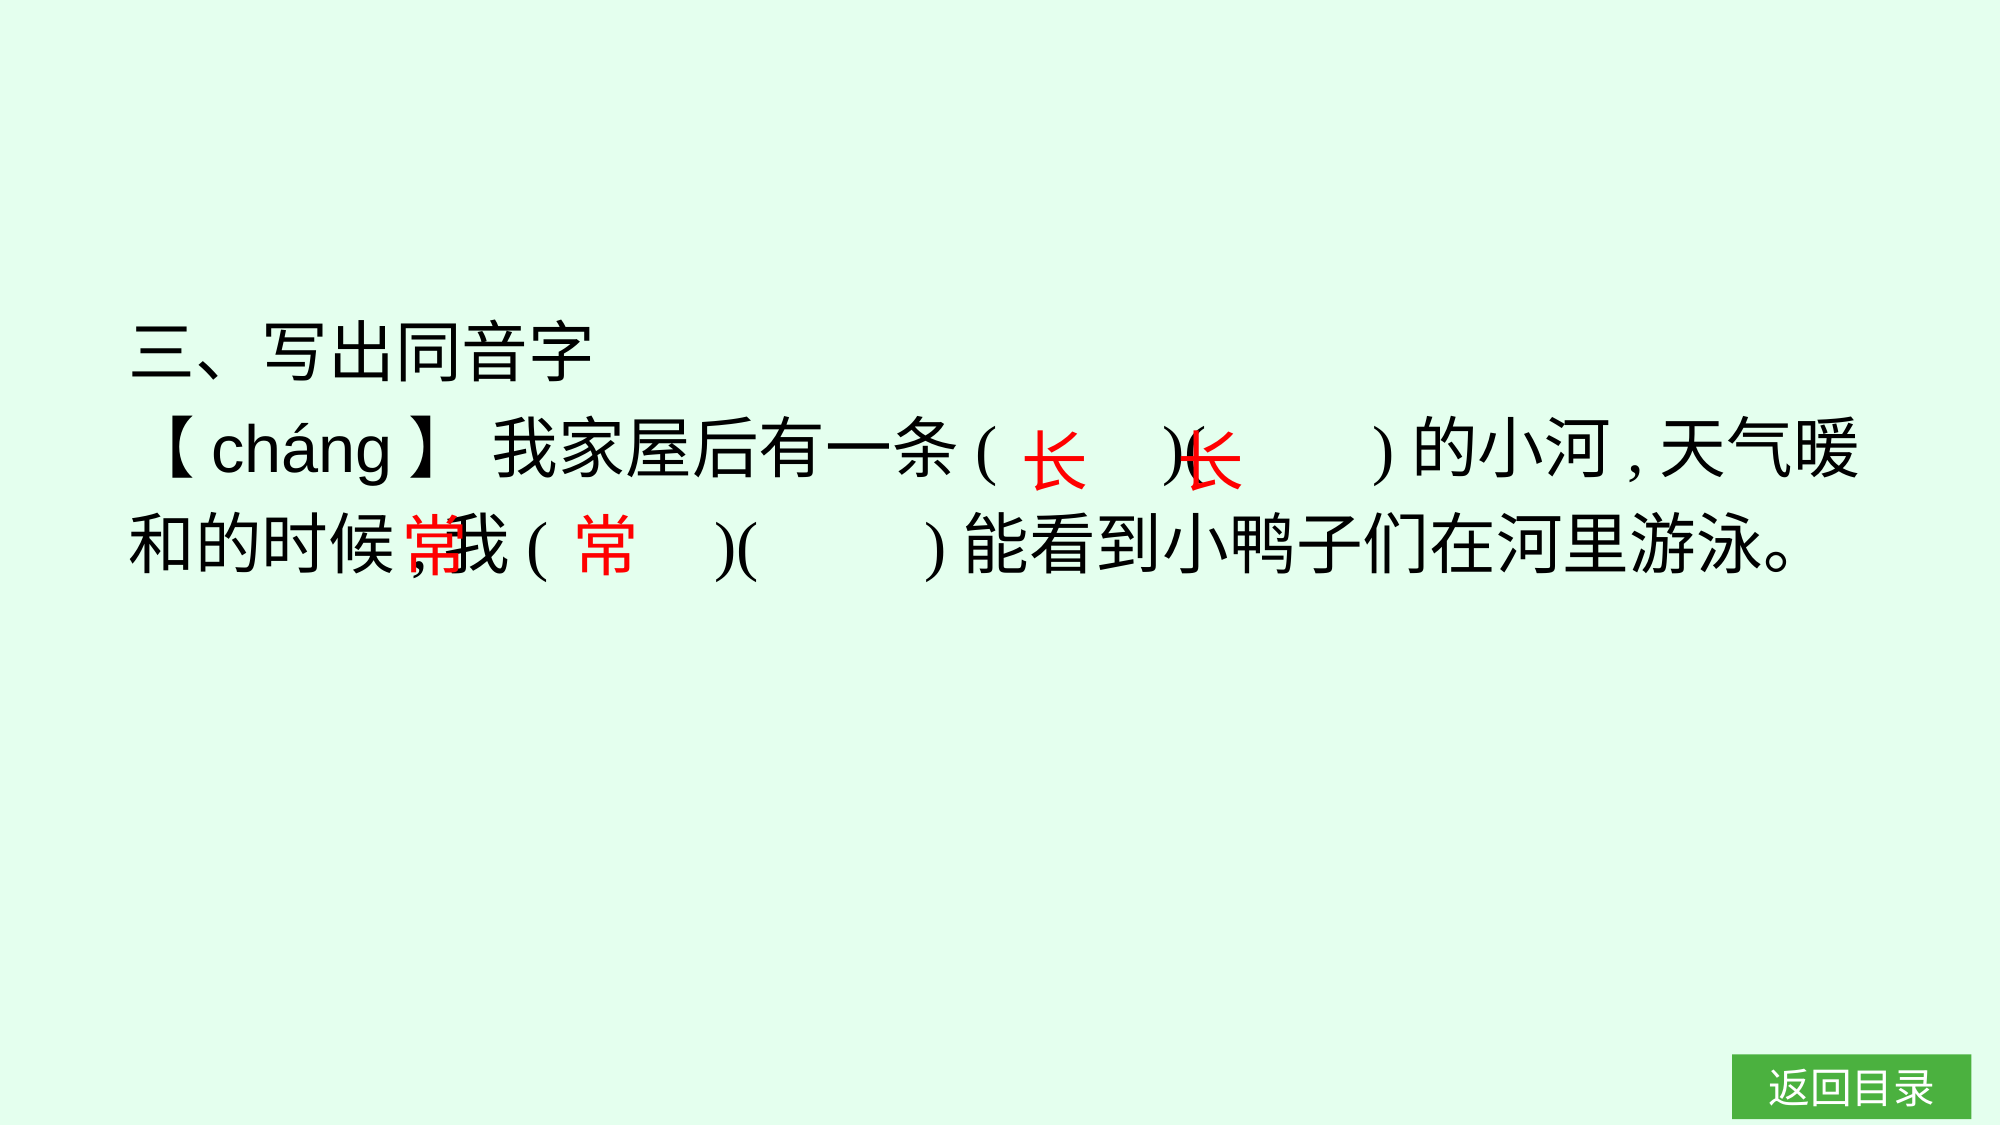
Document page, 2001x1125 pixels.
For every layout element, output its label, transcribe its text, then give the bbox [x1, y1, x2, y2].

text_box 常 常 [386, 480, 655, 591]
text_box 长 长 [1006, 396, 1260, 508]
text_box 三、写出同音字 【chánɡ】 我家屋后有一条( )( )的小河,天气暖和的时候,我( )( )能看到小鸭子们在河里游泳。 [113, 286, 1887, 590]
